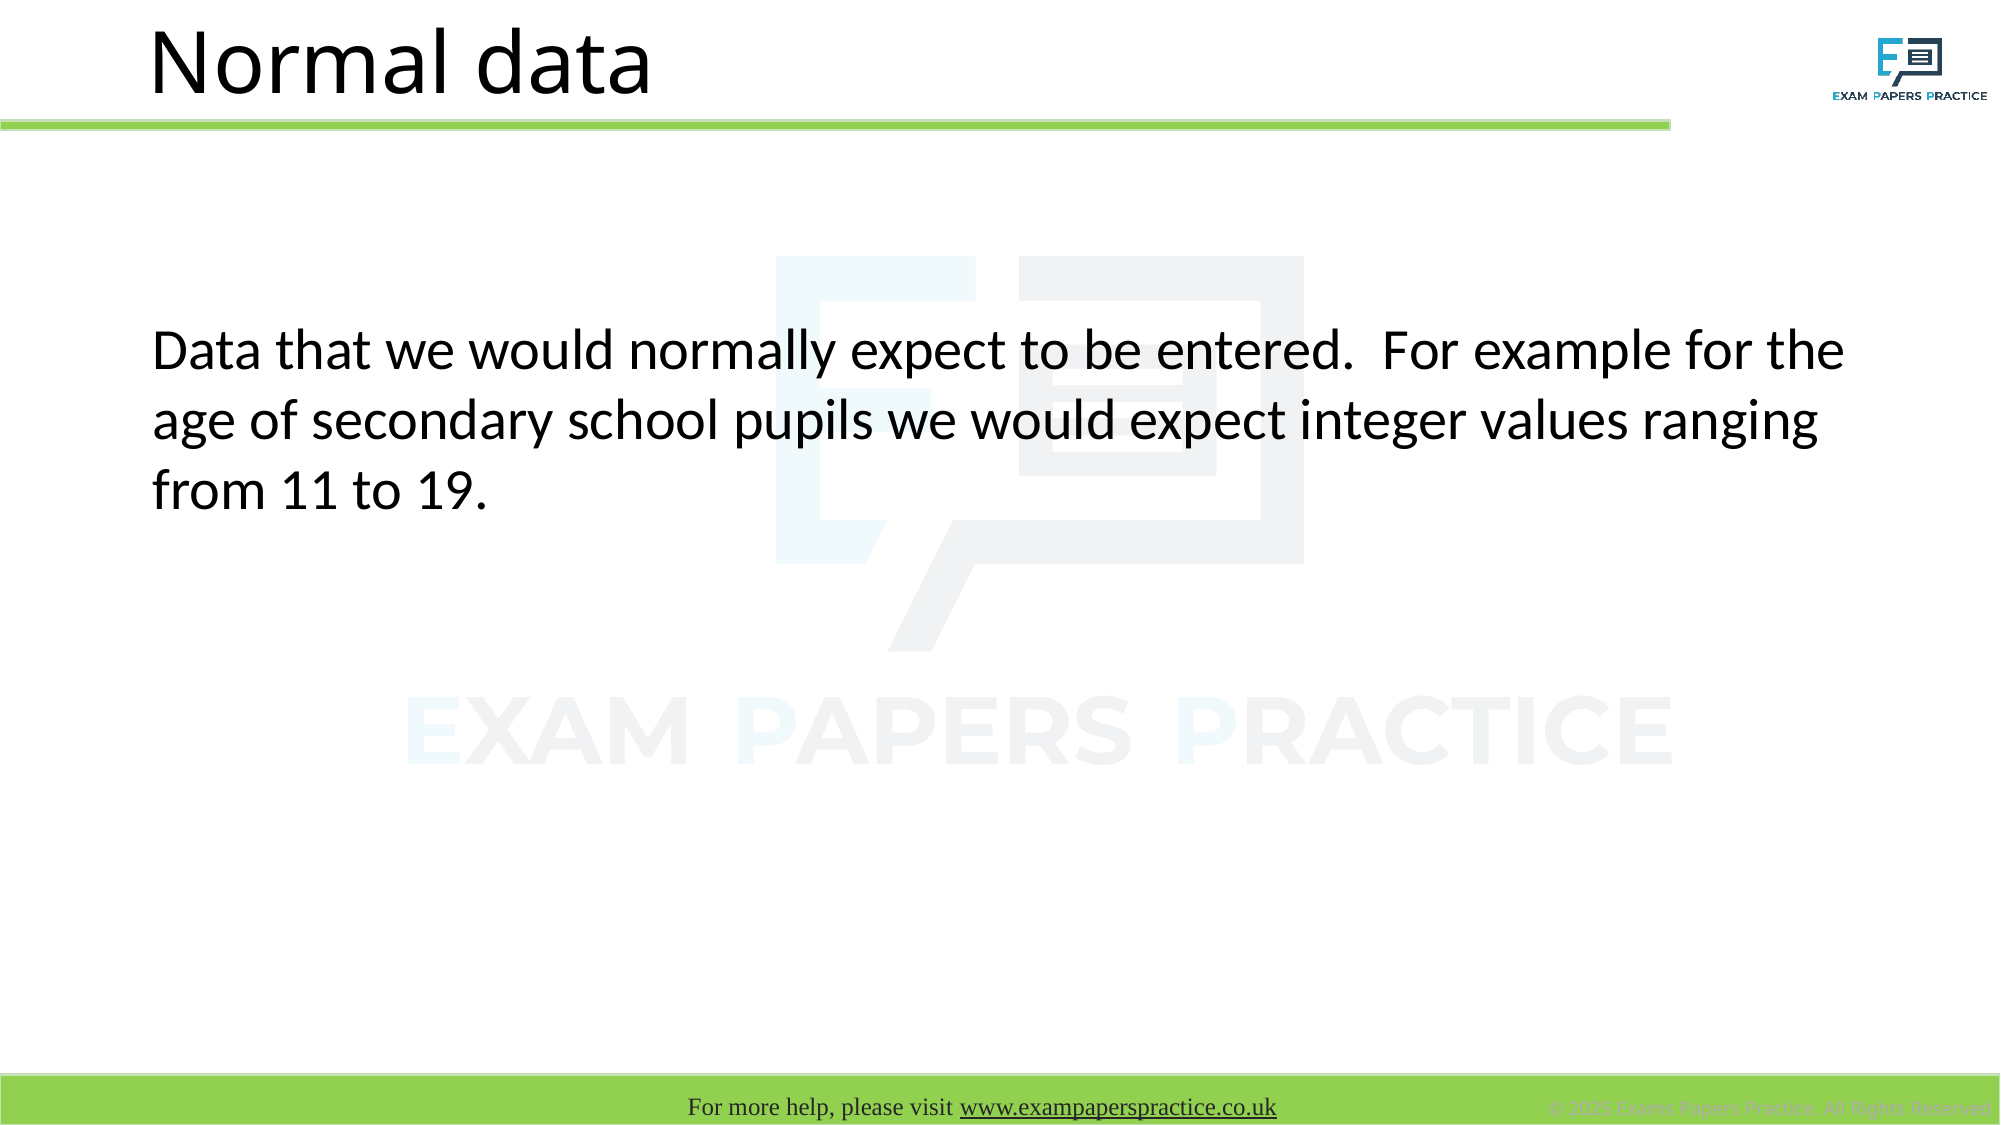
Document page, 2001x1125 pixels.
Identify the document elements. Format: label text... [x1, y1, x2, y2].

list Data that we would normally expect to be entered. For example for the age of secondary school pupils we would expect integer values ranging from 11 to 19. [137, 304, 1863, 1018]
title Normal data [132, 11, 1858, 121]
